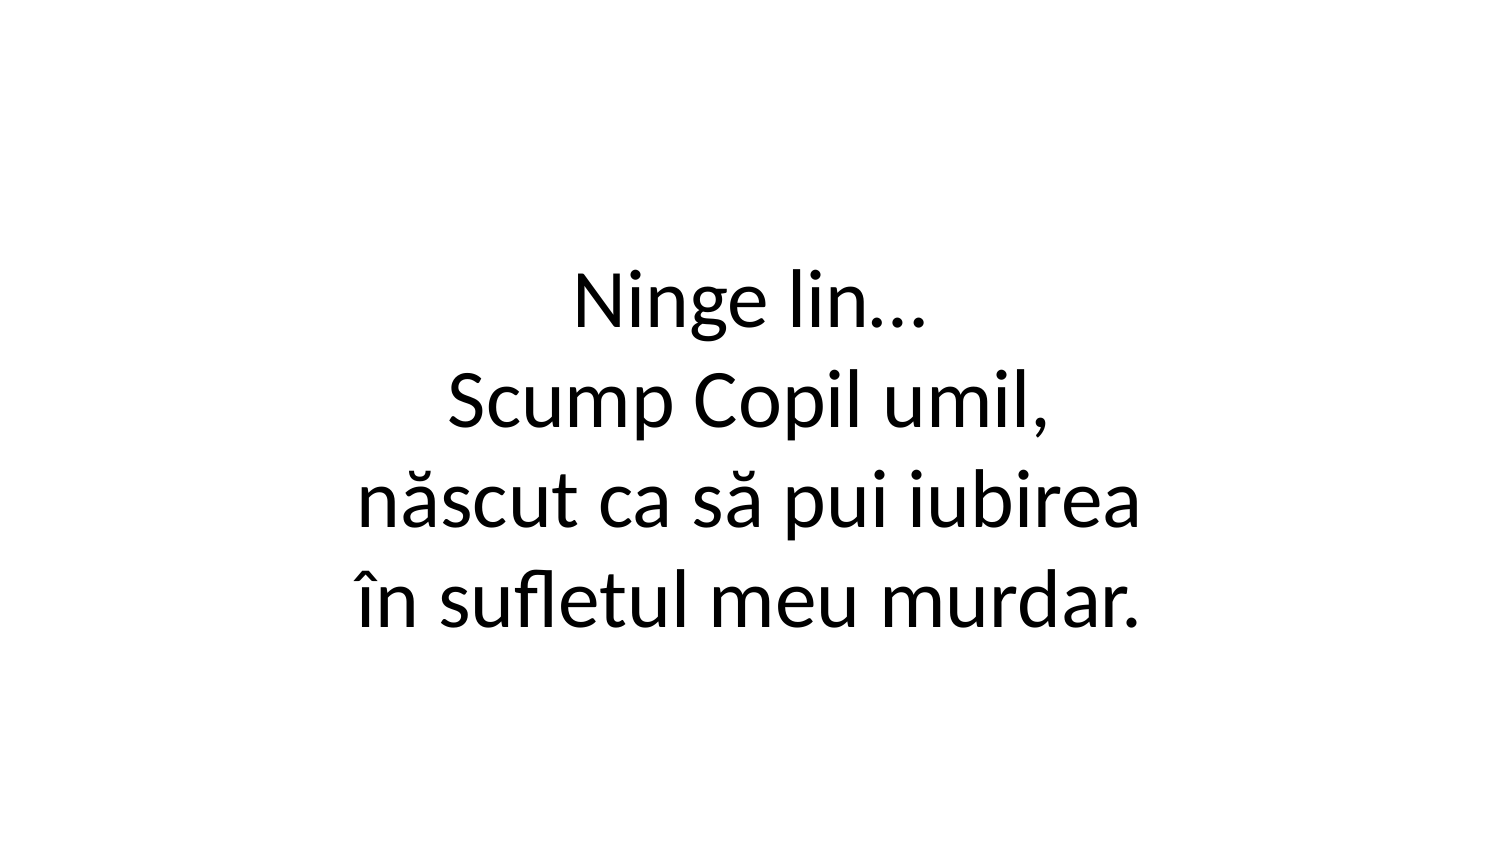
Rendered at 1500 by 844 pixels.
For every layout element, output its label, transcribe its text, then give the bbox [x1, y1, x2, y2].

text_box Ninge lin… Scump Copil umil, născut ca să pui iubirea în sufletul meu murdar. [341, 192, 1159, 652]
